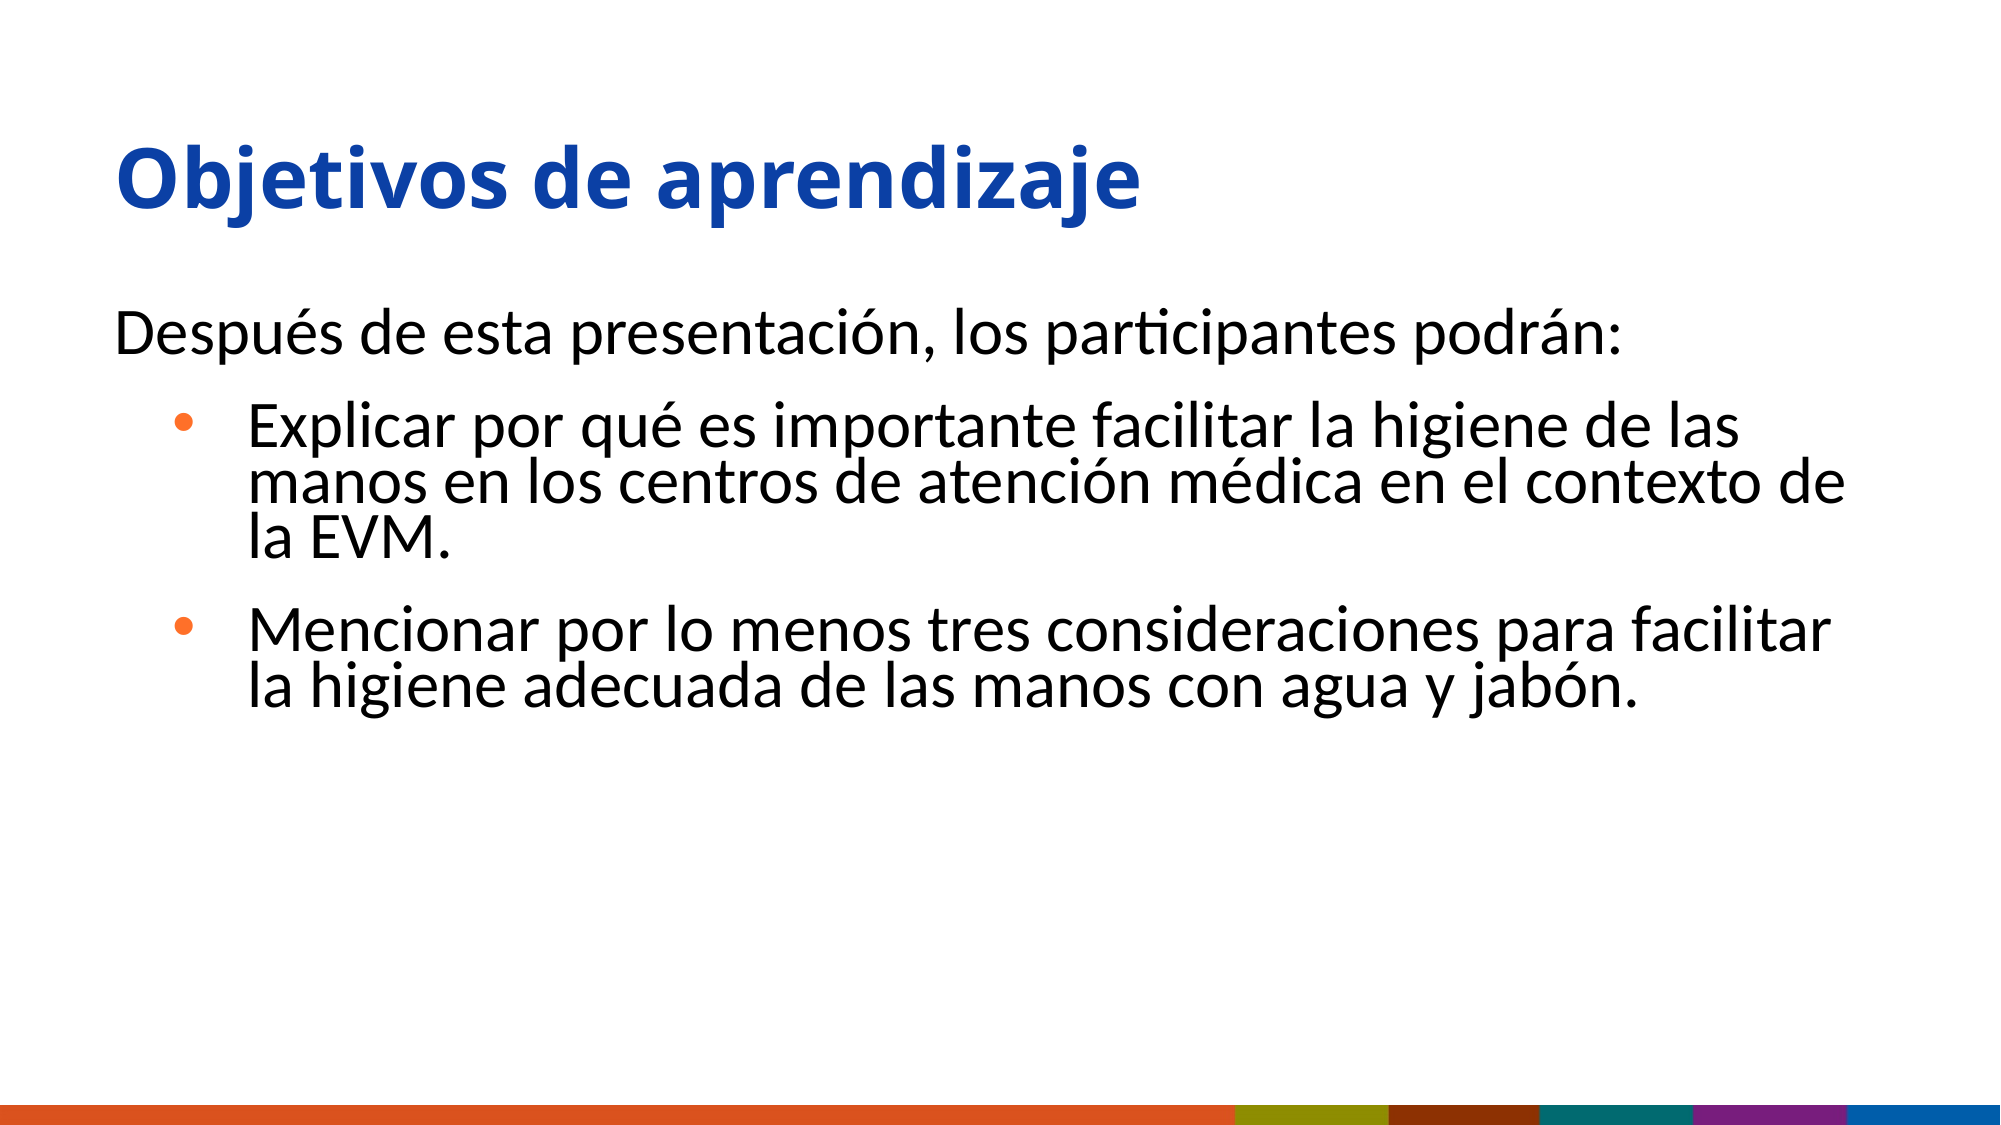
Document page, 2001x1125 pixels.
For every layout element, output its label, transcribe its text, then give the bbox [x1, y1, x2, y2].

picture [0, 1105, 2000, 1125]
title Objetivos de aprendizaje [99, 45, 1900, 233]
list Después de esta presentación, los participantes podrán: Explicar por qué es importante facilitar la higiene de las manos en los centros de atención médica en el contexto de la EVM. Mencionar por lo menos tres consideraciones para facilitar la higiene adecuada de las manos con agua y jabón. [99, 299, 1900, 985]
